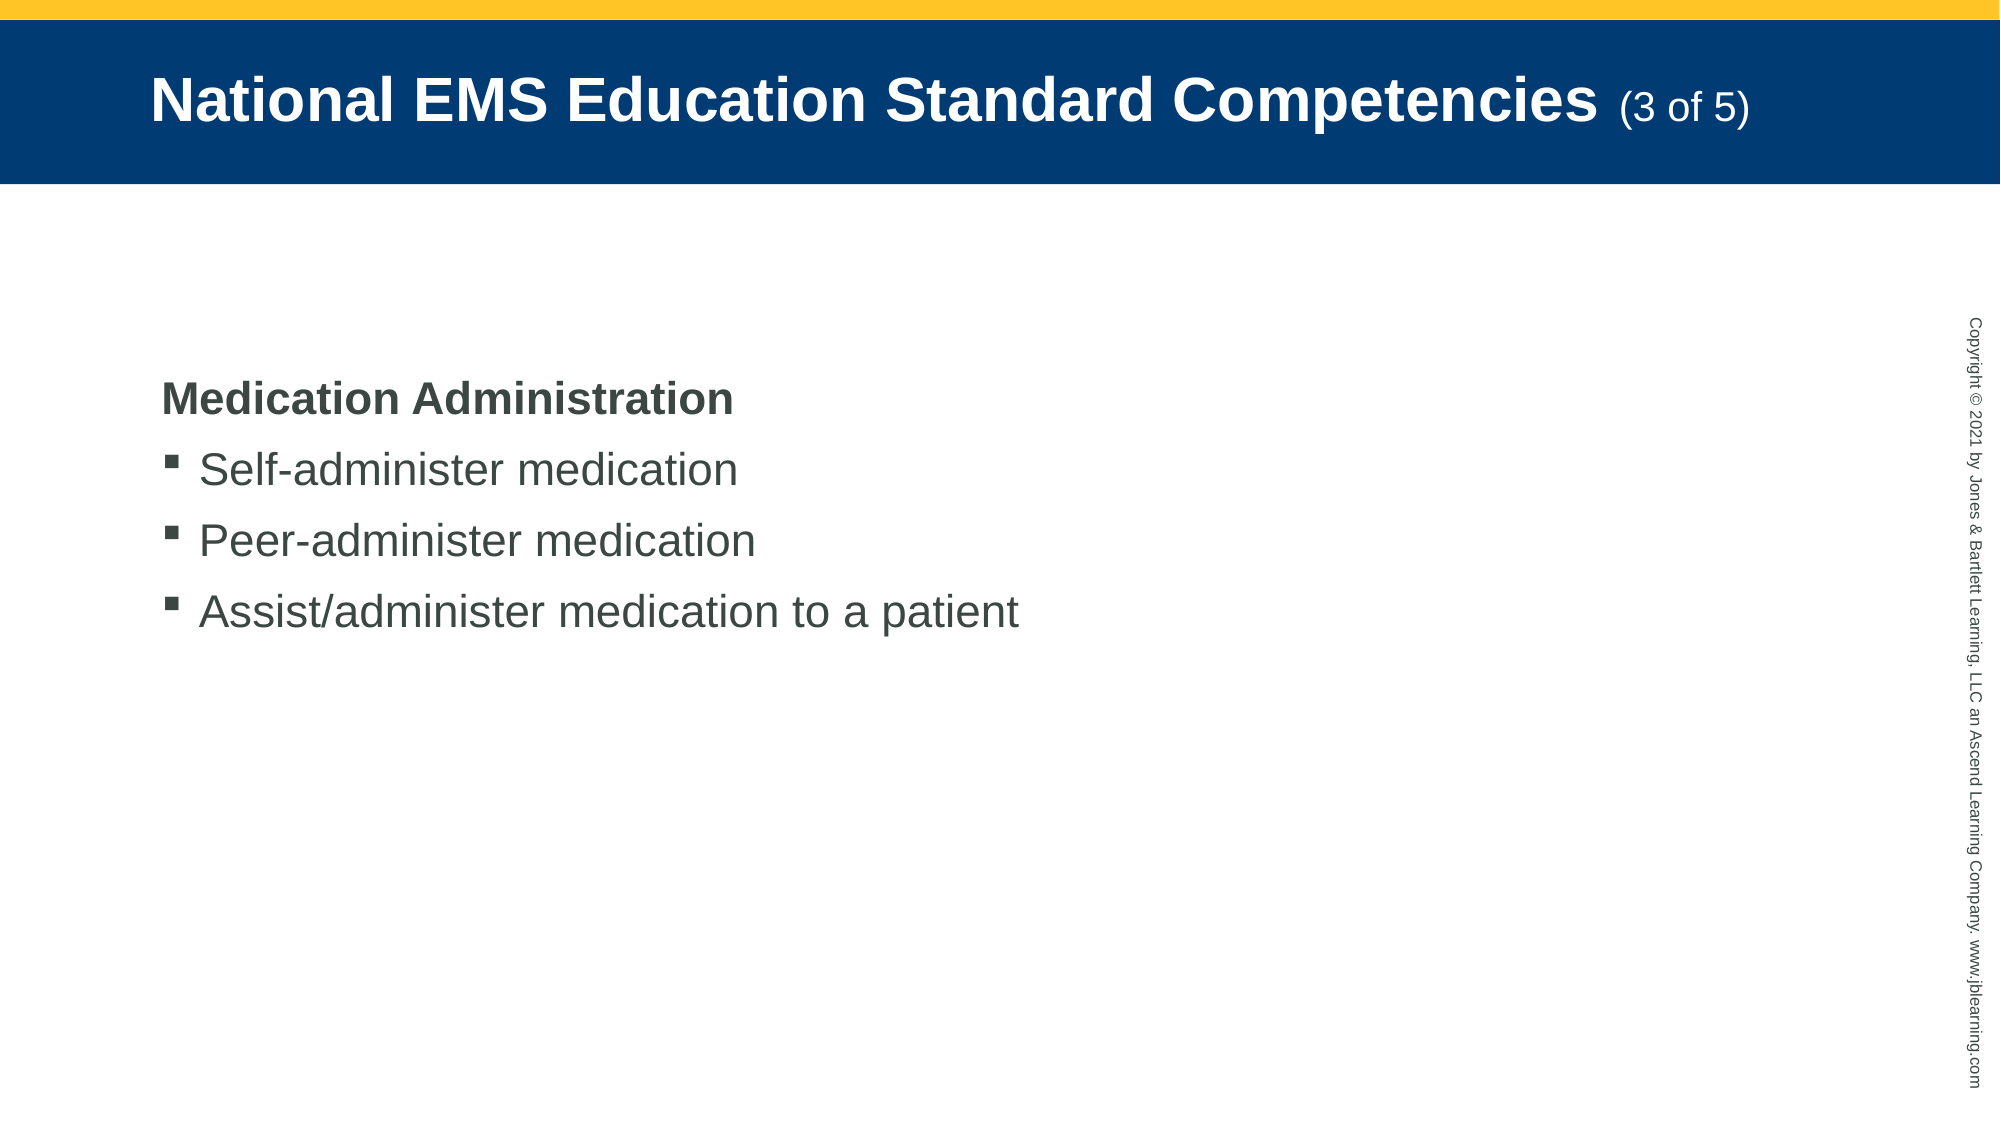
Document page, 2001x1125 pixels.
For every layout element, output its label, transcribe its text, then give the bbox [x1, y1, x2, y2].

list Medication Administration Self-administer medication Peer-administer medication Assist/administer medication to a patient [146, 361, 1859, 1016]
title National EMS Education Standard Competencies (3 of 5) [0, 20, 2000, 185]
